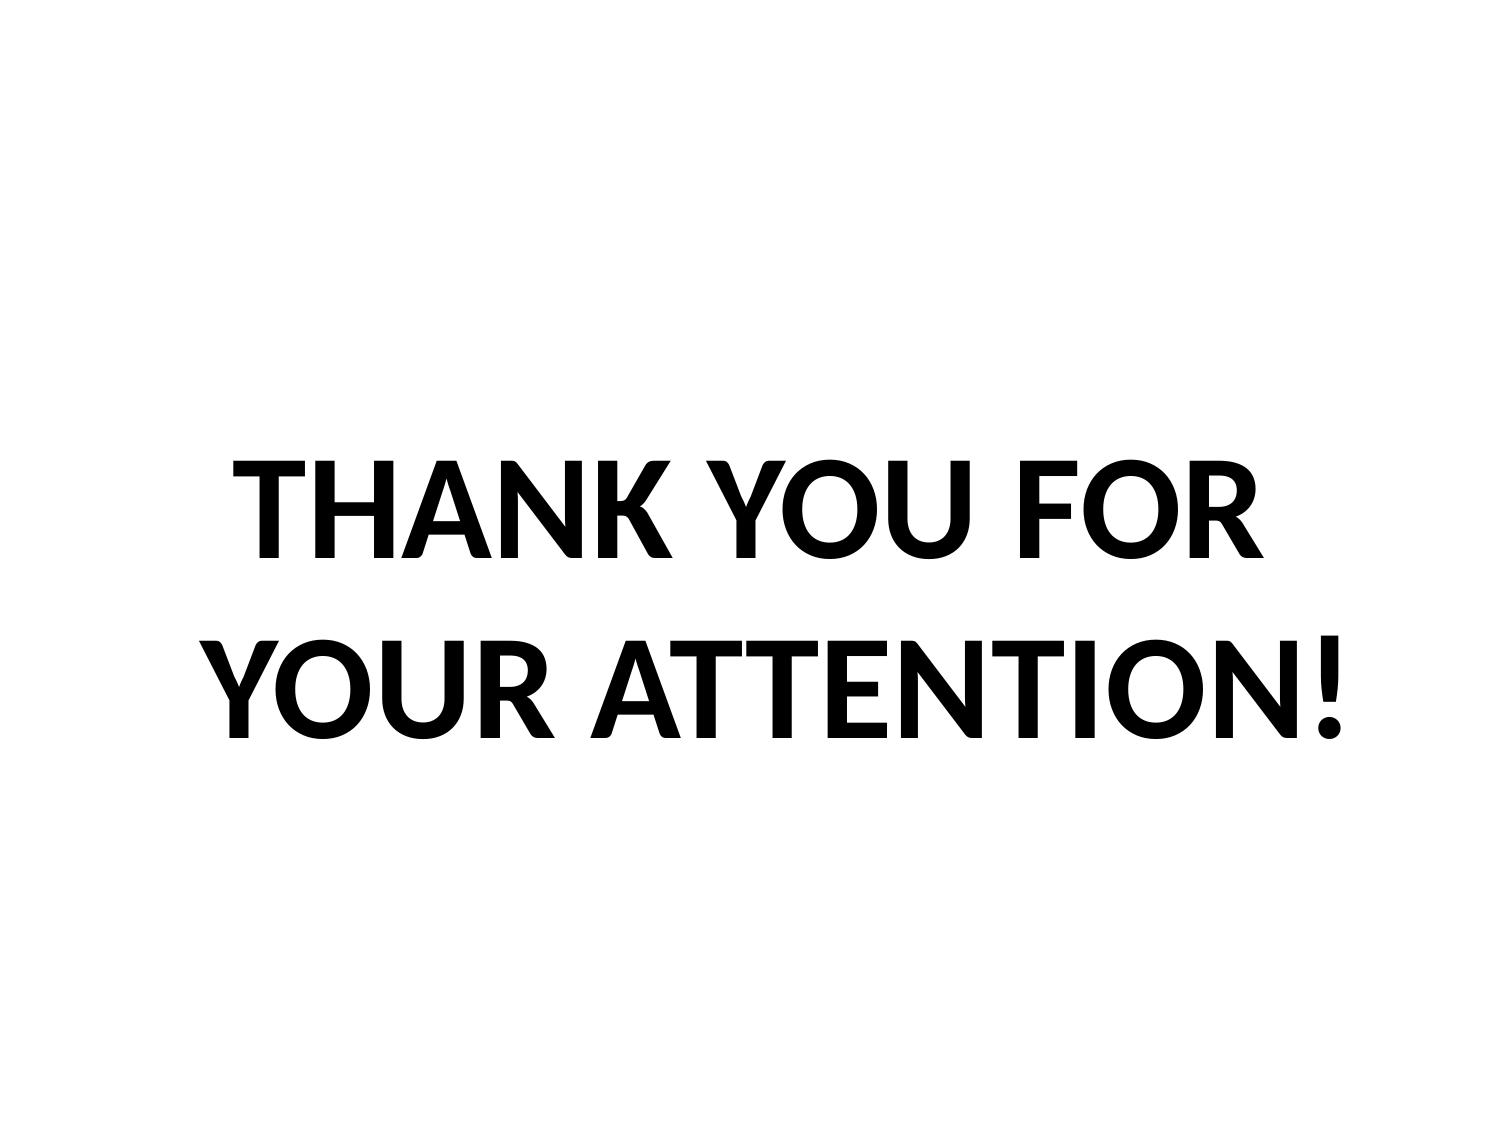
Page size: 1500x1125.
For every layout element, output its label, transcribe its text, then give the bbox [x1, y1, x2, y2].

list THANK YOU FOR YOUR ATTENTION! [75, 191, 1425, 934]
